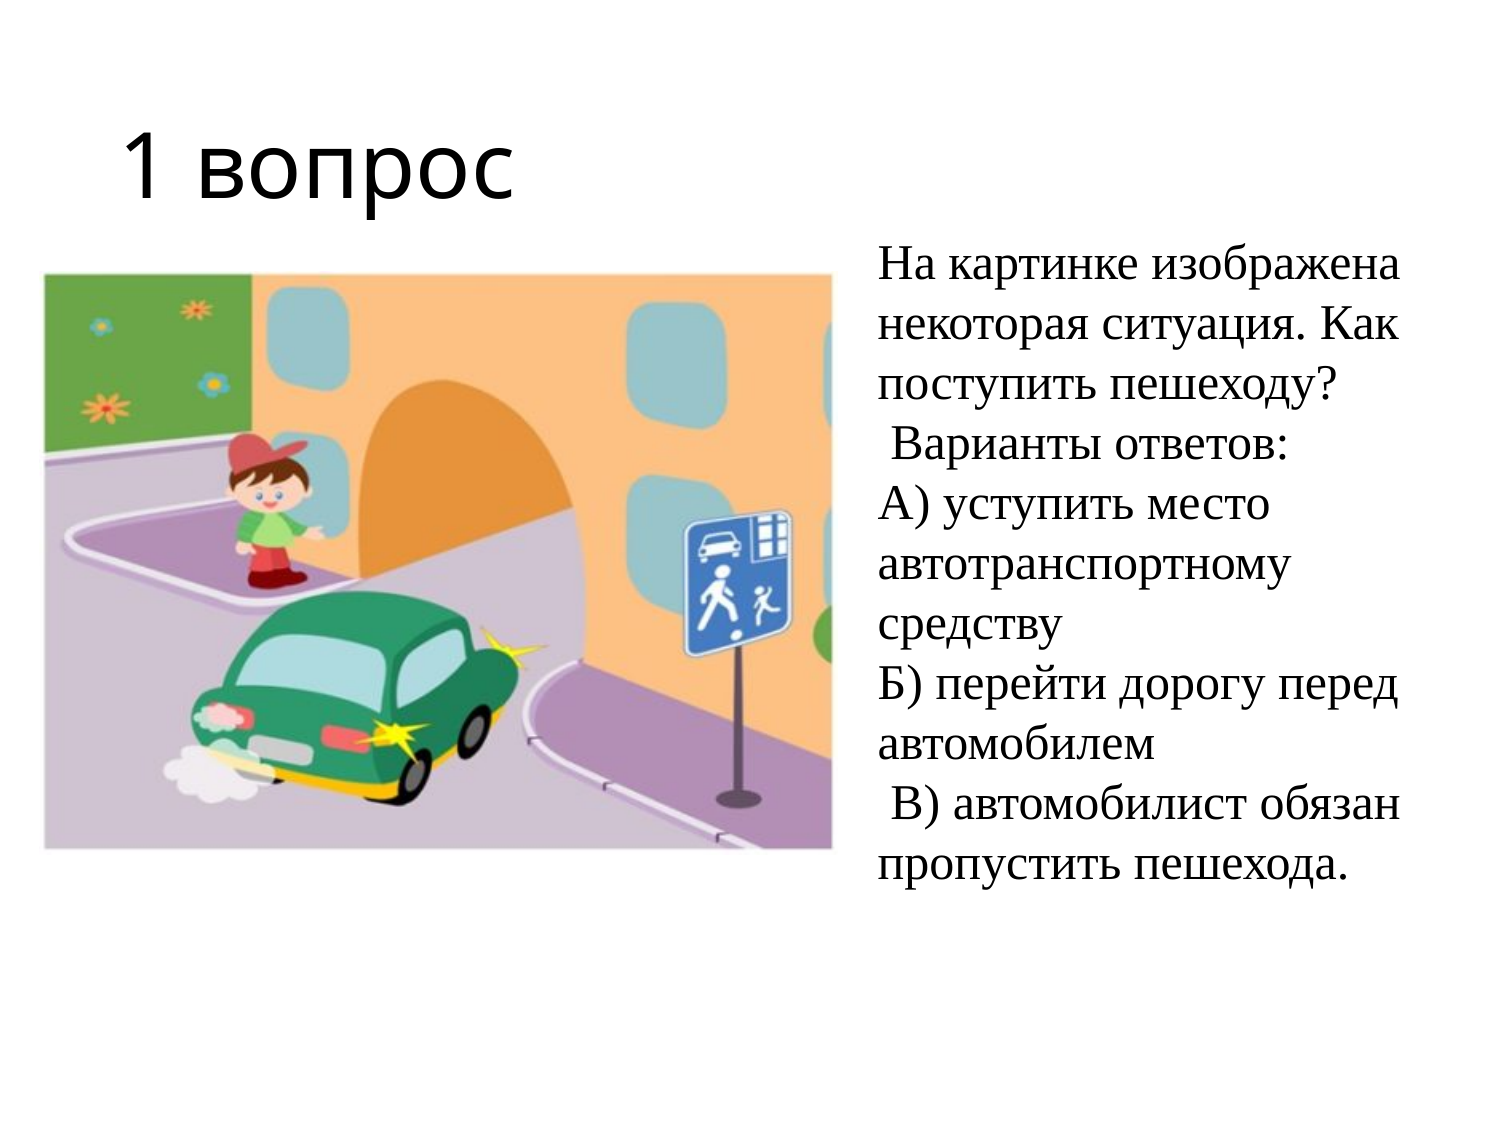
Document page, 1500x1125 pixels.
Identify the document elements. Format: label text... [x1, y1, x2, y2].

title 1 вопрос [103, 59, 1397, 278]
text_box На картинке изображена некоторая ситуация. Как поступить пешеходу? Варианты ответов: А) уступить место автотранспортному средству Б) перейти дорогу перед автомобилем В) автомобилист обязан пропустить пешехода. [863, 222, 1461, 897]
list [39, 271, 838, 855]
